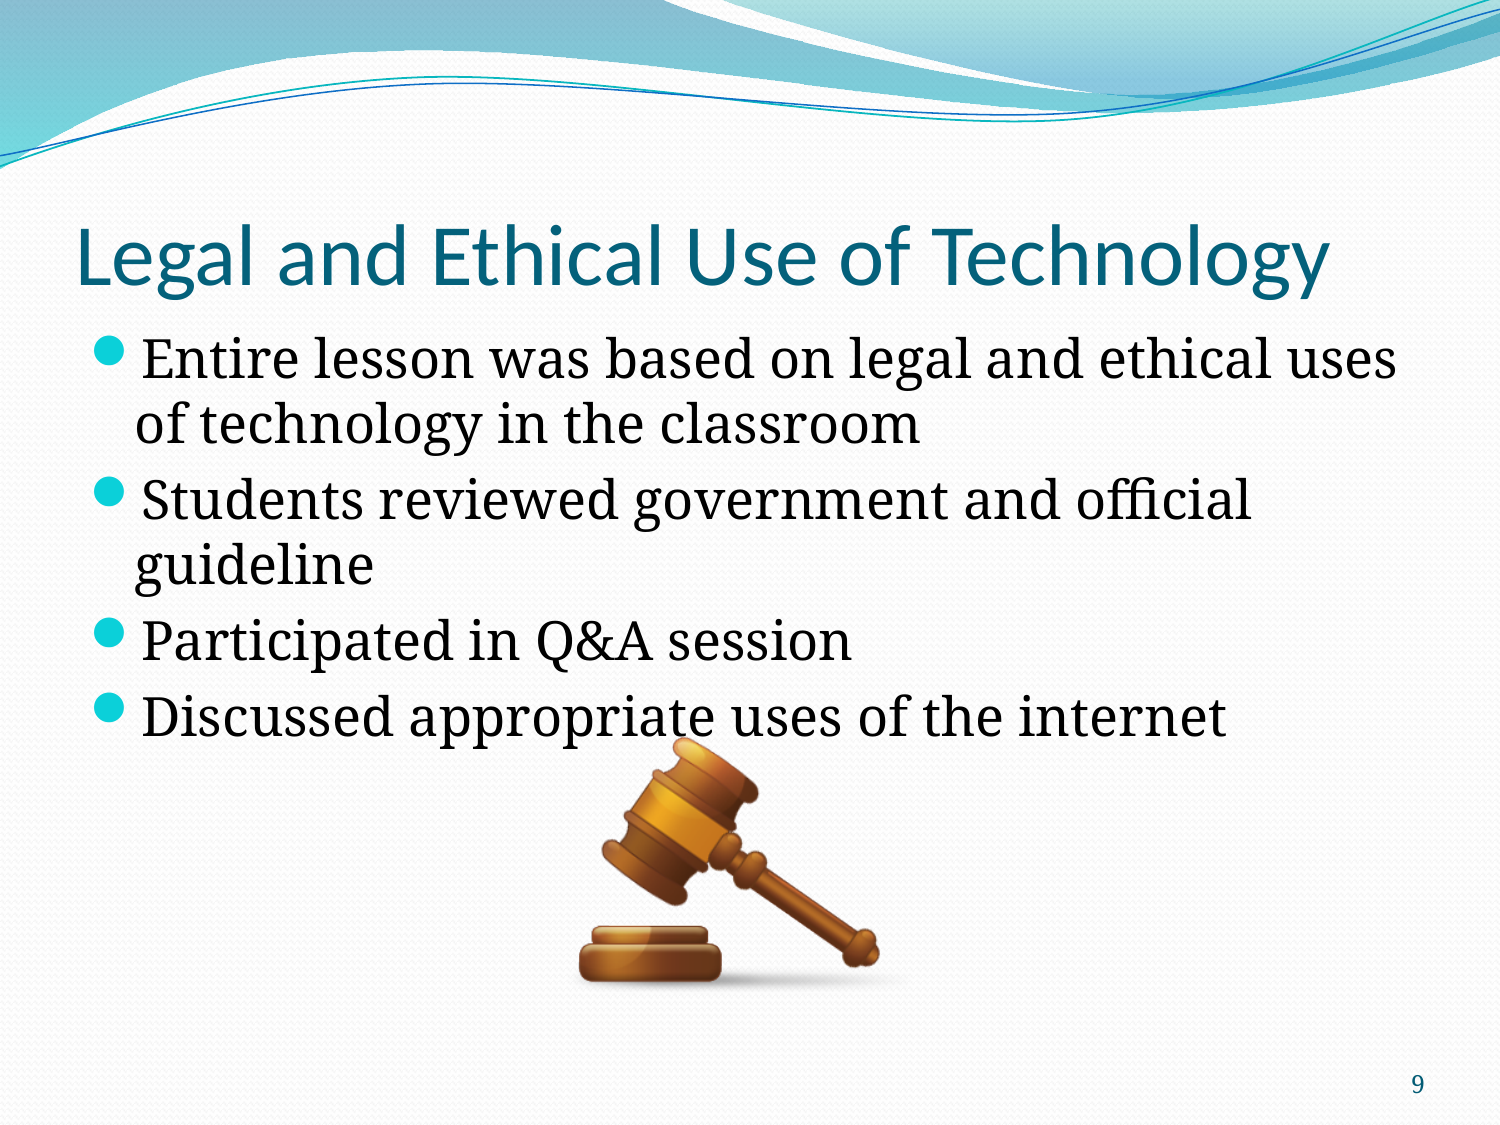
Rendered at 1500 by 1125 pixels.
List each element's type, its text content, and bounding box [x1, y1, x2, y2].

list Entire lesson was based on legal and ethical uses of technology in the classroom Students reviewed government and official guideline Participated in Q&A session Discussed appropriate uses of the internet [75, 317, 1425, 1038]
slide_number 9 [1299, 1042, 1425, 1103]
picture [549, 699, 911, 1061]
title Legal and Ethical Use of Technology [75, 115, 1425, 303]
